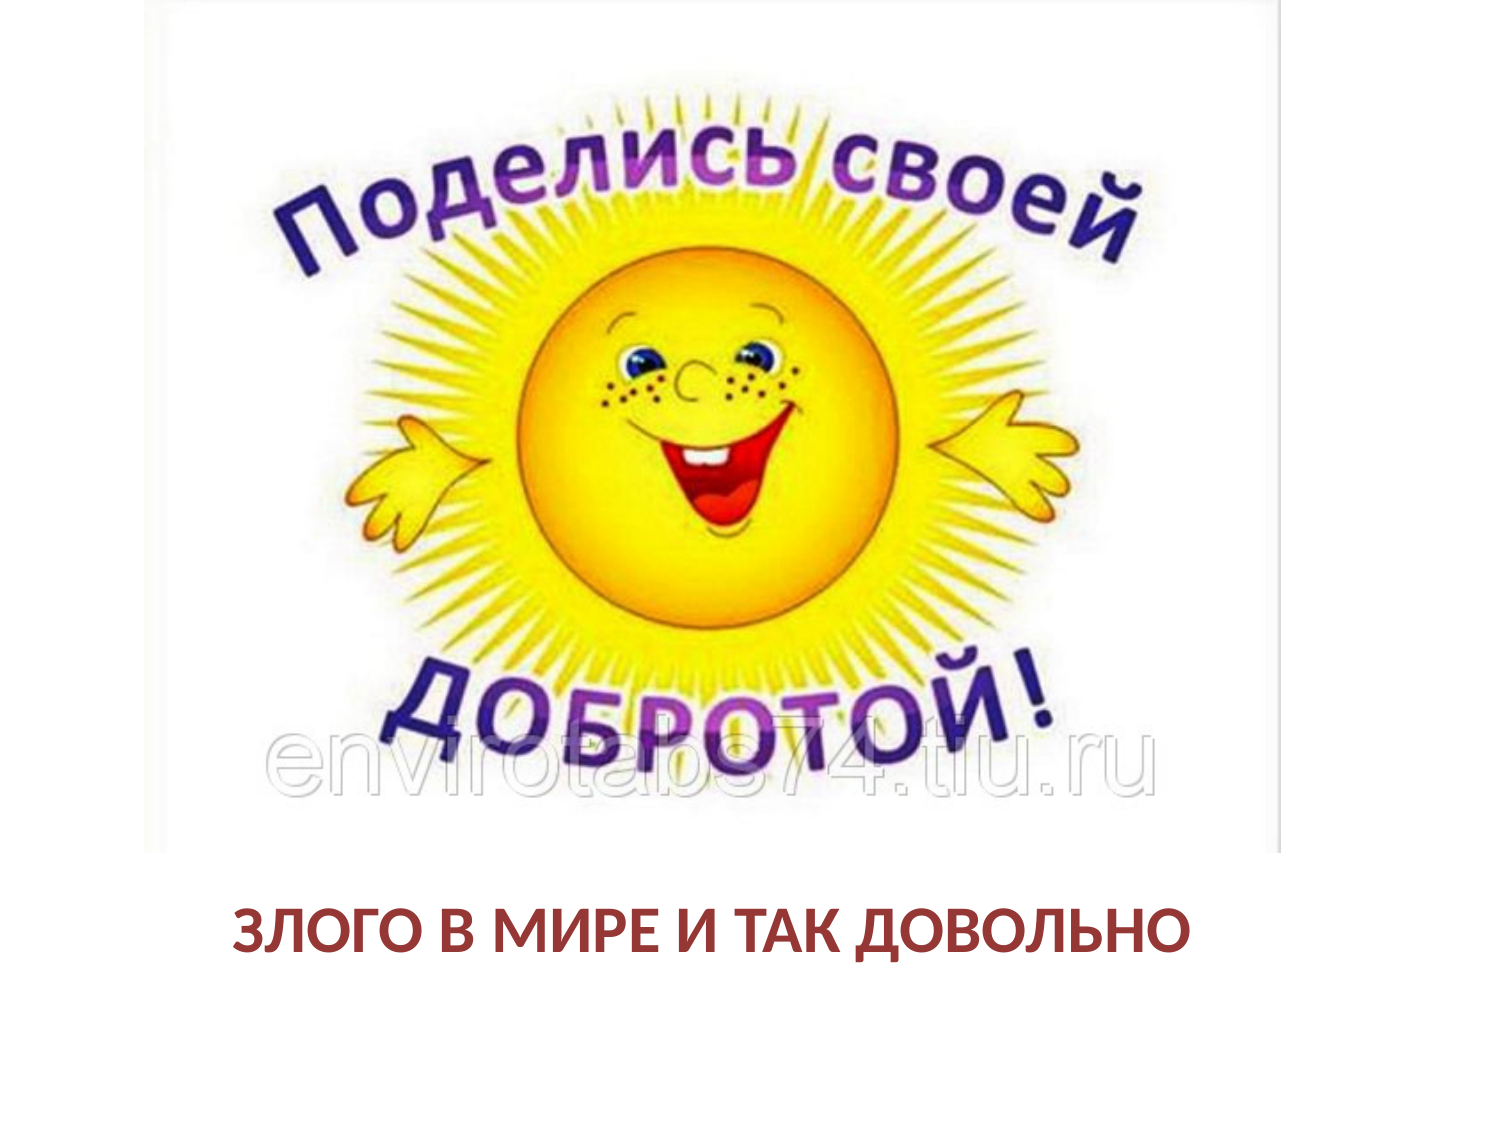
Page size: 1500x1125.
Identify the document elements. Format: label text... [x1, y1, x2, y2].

title ЛУЧШЕ ДОБРЫМ НА СВЕТЕ ЖИТЬ, ЗЛОГО В МИРЕ И ТАК ДОВОЛЬНО [0, 597, 1425, 1094]
picture [143, 0, 1282, 853]
